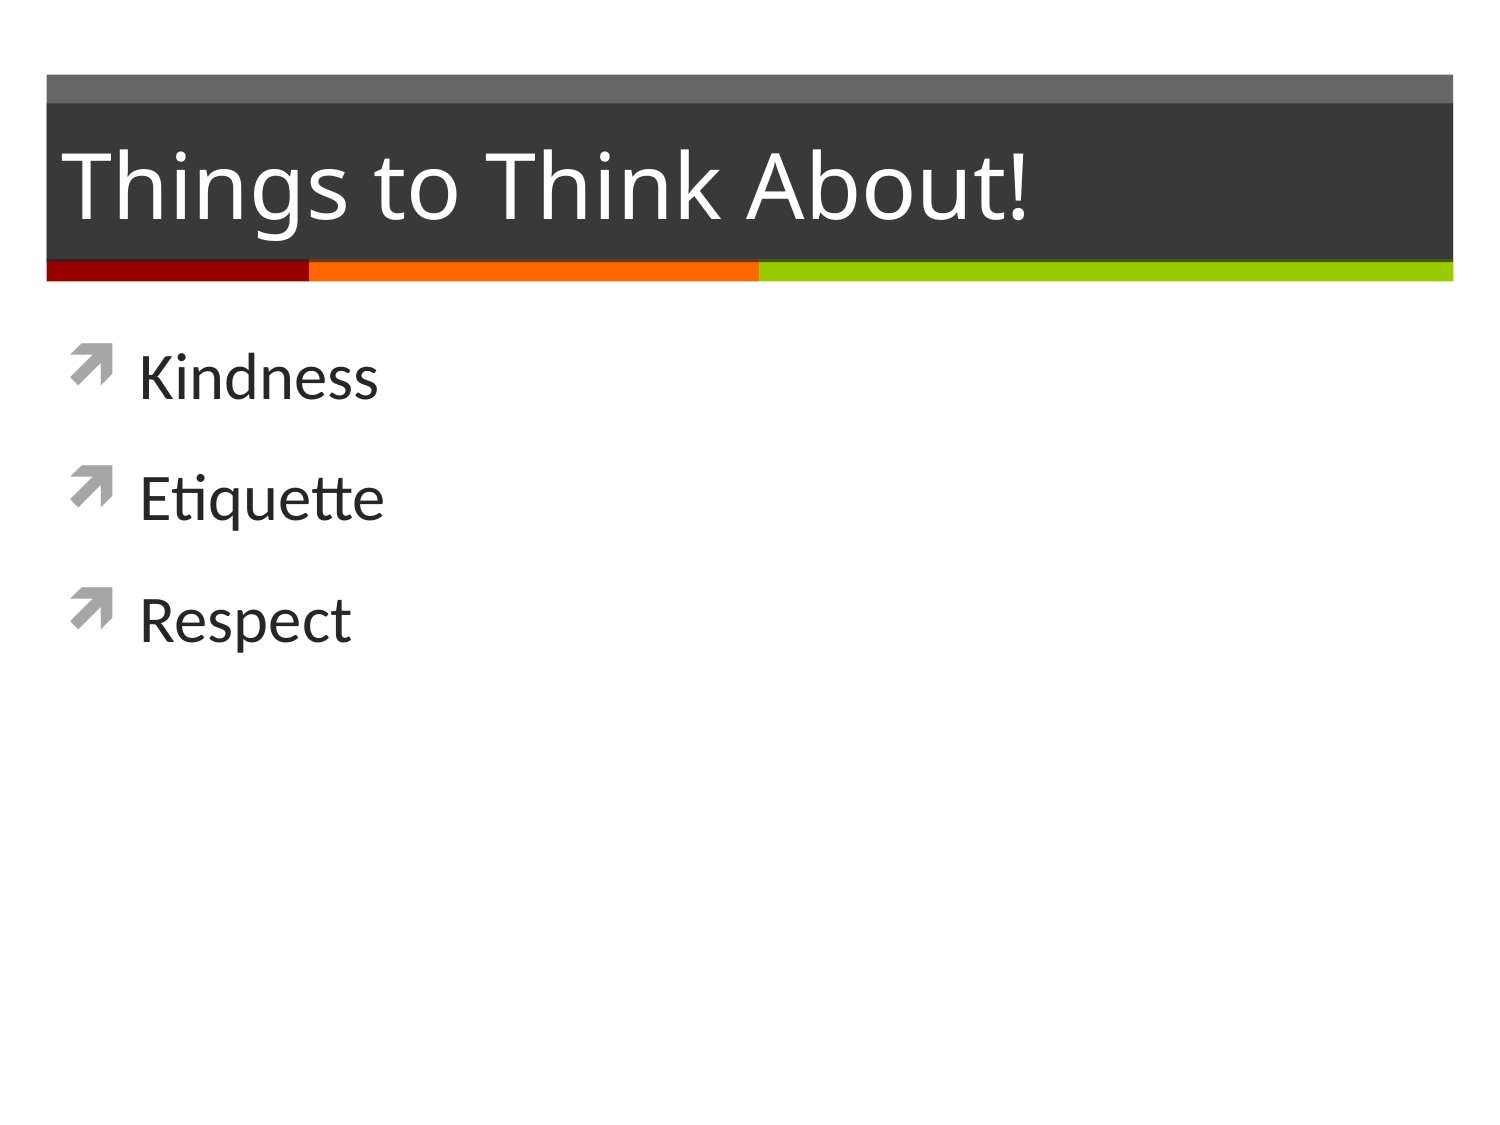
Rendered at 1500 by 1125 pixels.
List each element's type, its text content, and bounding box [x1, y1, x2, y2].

list Kindness Etiquette Respect [50, 324, 1438, 980]
title Things to Think About! [46, 103, 1454, 263]
